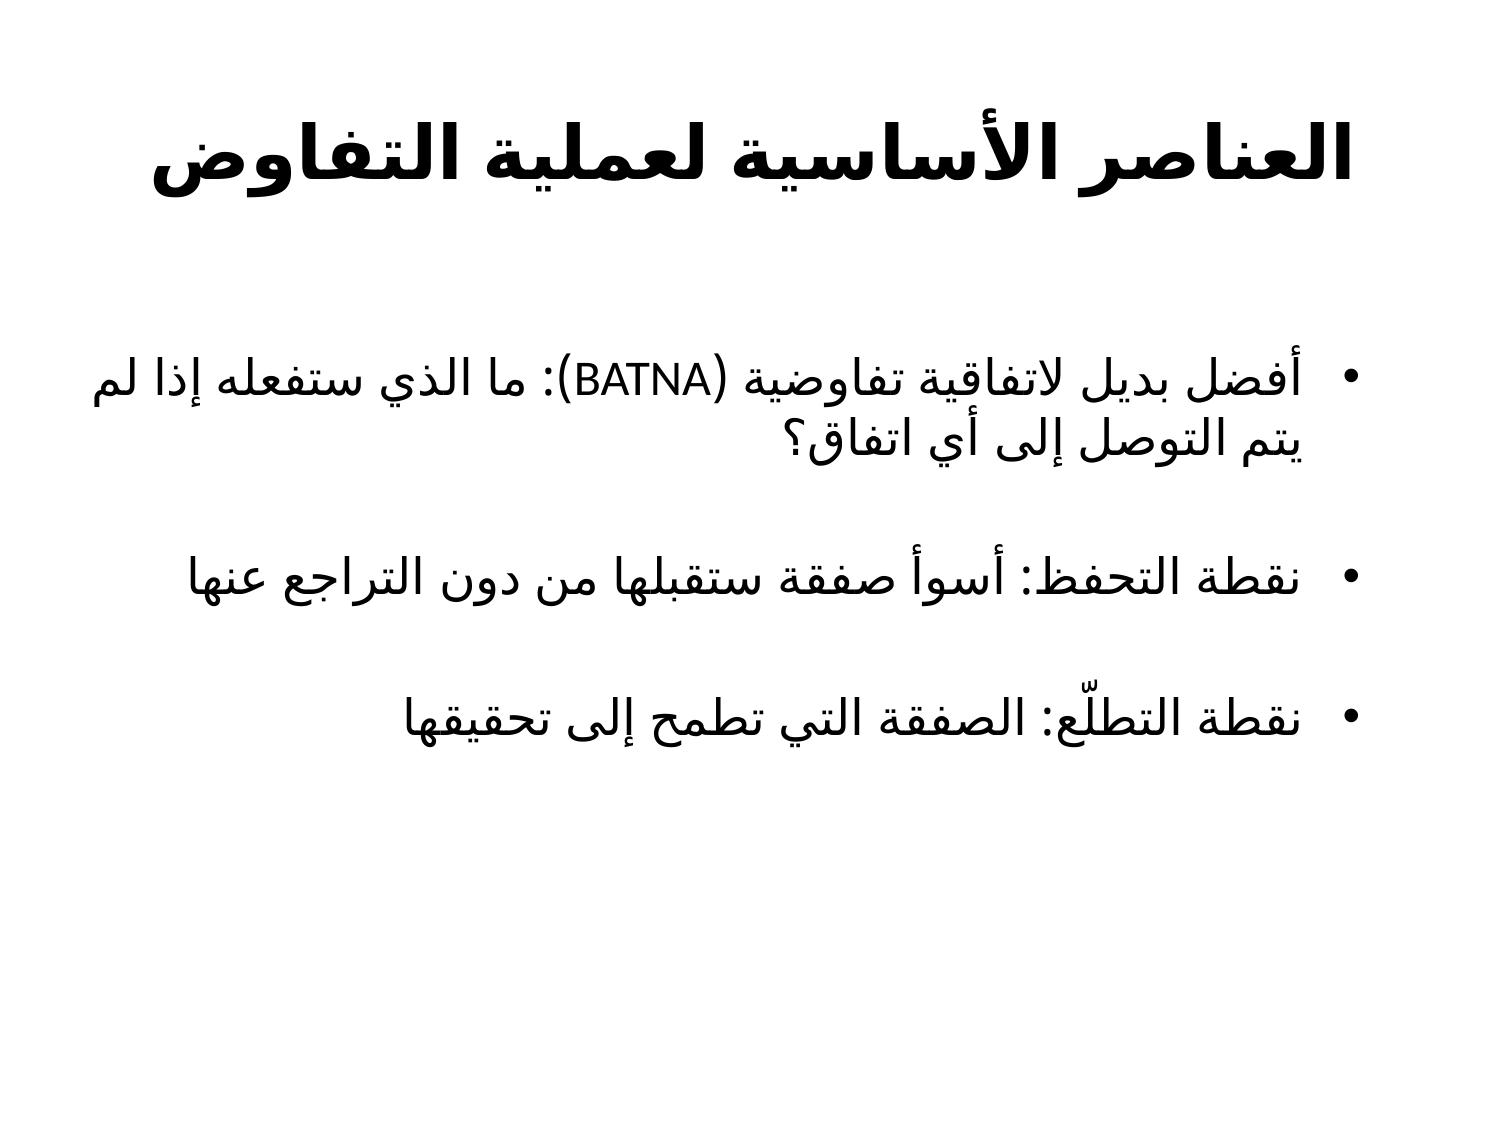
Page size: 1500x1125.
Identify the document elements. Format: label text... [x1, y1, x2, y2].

list أفضل بديل لاتفاقية تفاوضية (BATNA): ما الذي ستفعله إذا لم يتم التوصل إلى أي اتفاق؟ نقطة التحفظ: أسوأ صفقة ستقبلها من دون التراجع عنها نقطة التطلّع: الصفقة التي تطمح إلى تحقيقها [75, 337, 1375, 963]
title العناصر الأساسية لعملية التفاوض [75, 55, 1431, 244]
